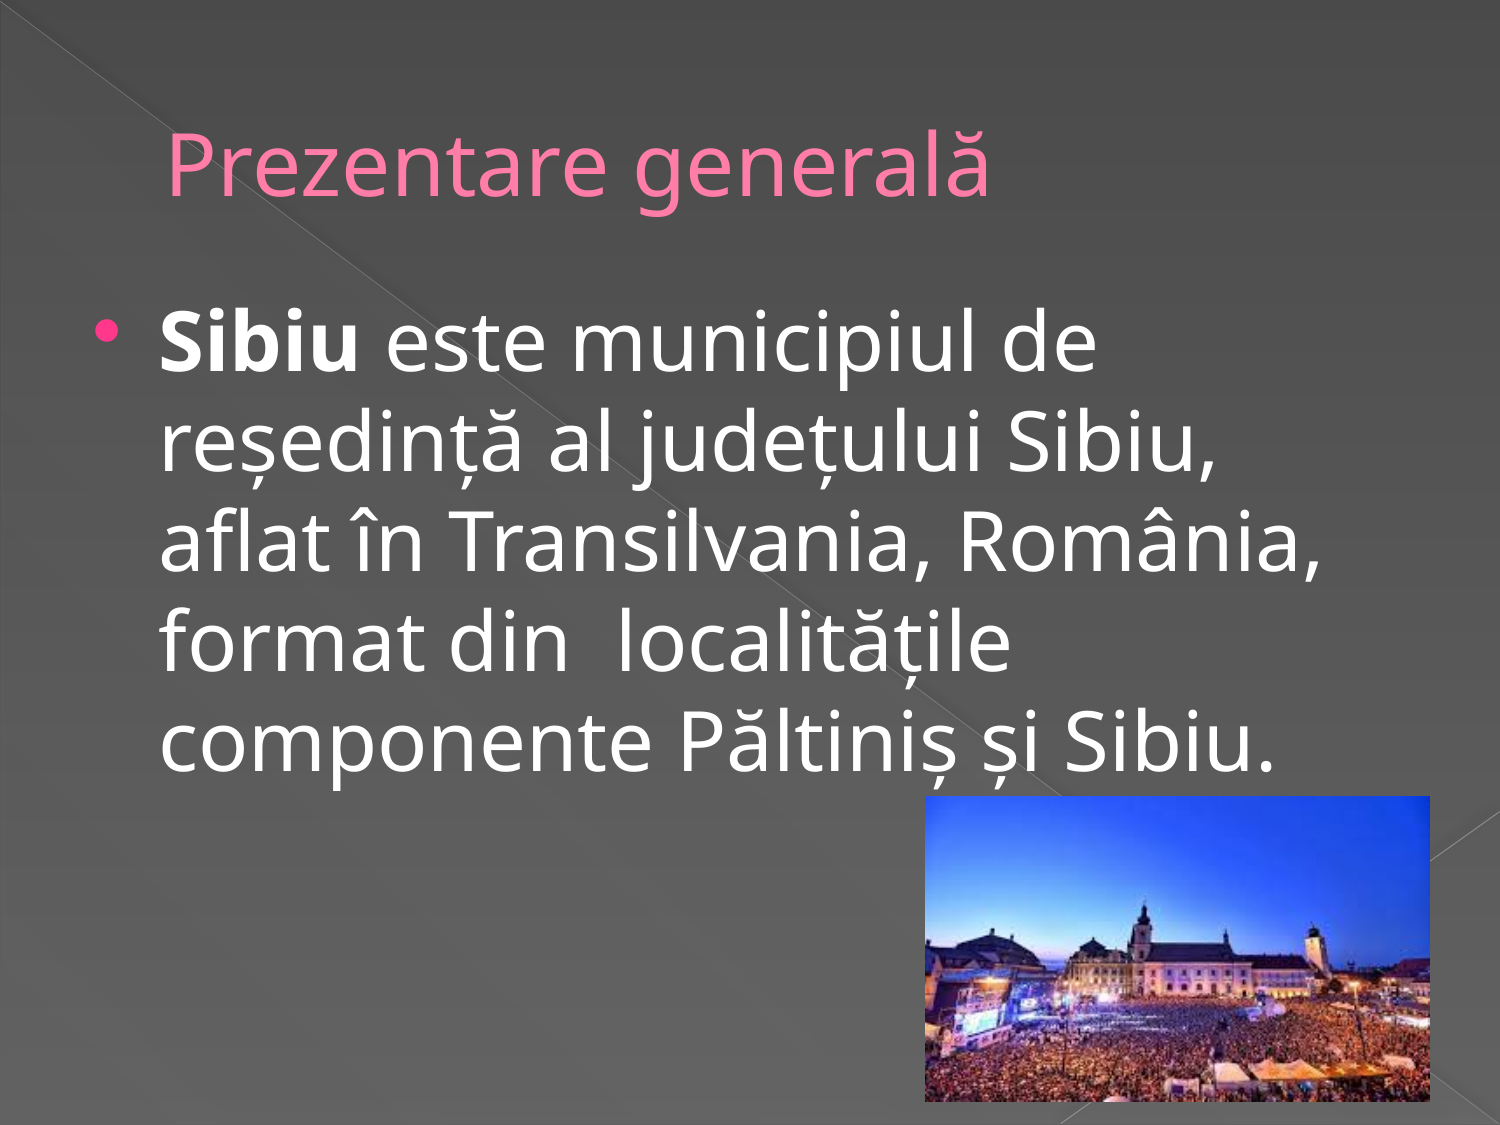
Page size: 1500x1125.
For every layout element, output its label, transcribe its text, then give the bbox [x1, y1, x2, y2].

picture [925, 796, 1430, 1103]
list Sibiu este municipiul de reședință al județului Sibiu, aflat în Transilvania, România, format din localitățile componente Păltiniș și Sibiu. [70, 281, 1421, 1055]
title Prezentare generală [70, 46, 1421, 277]
